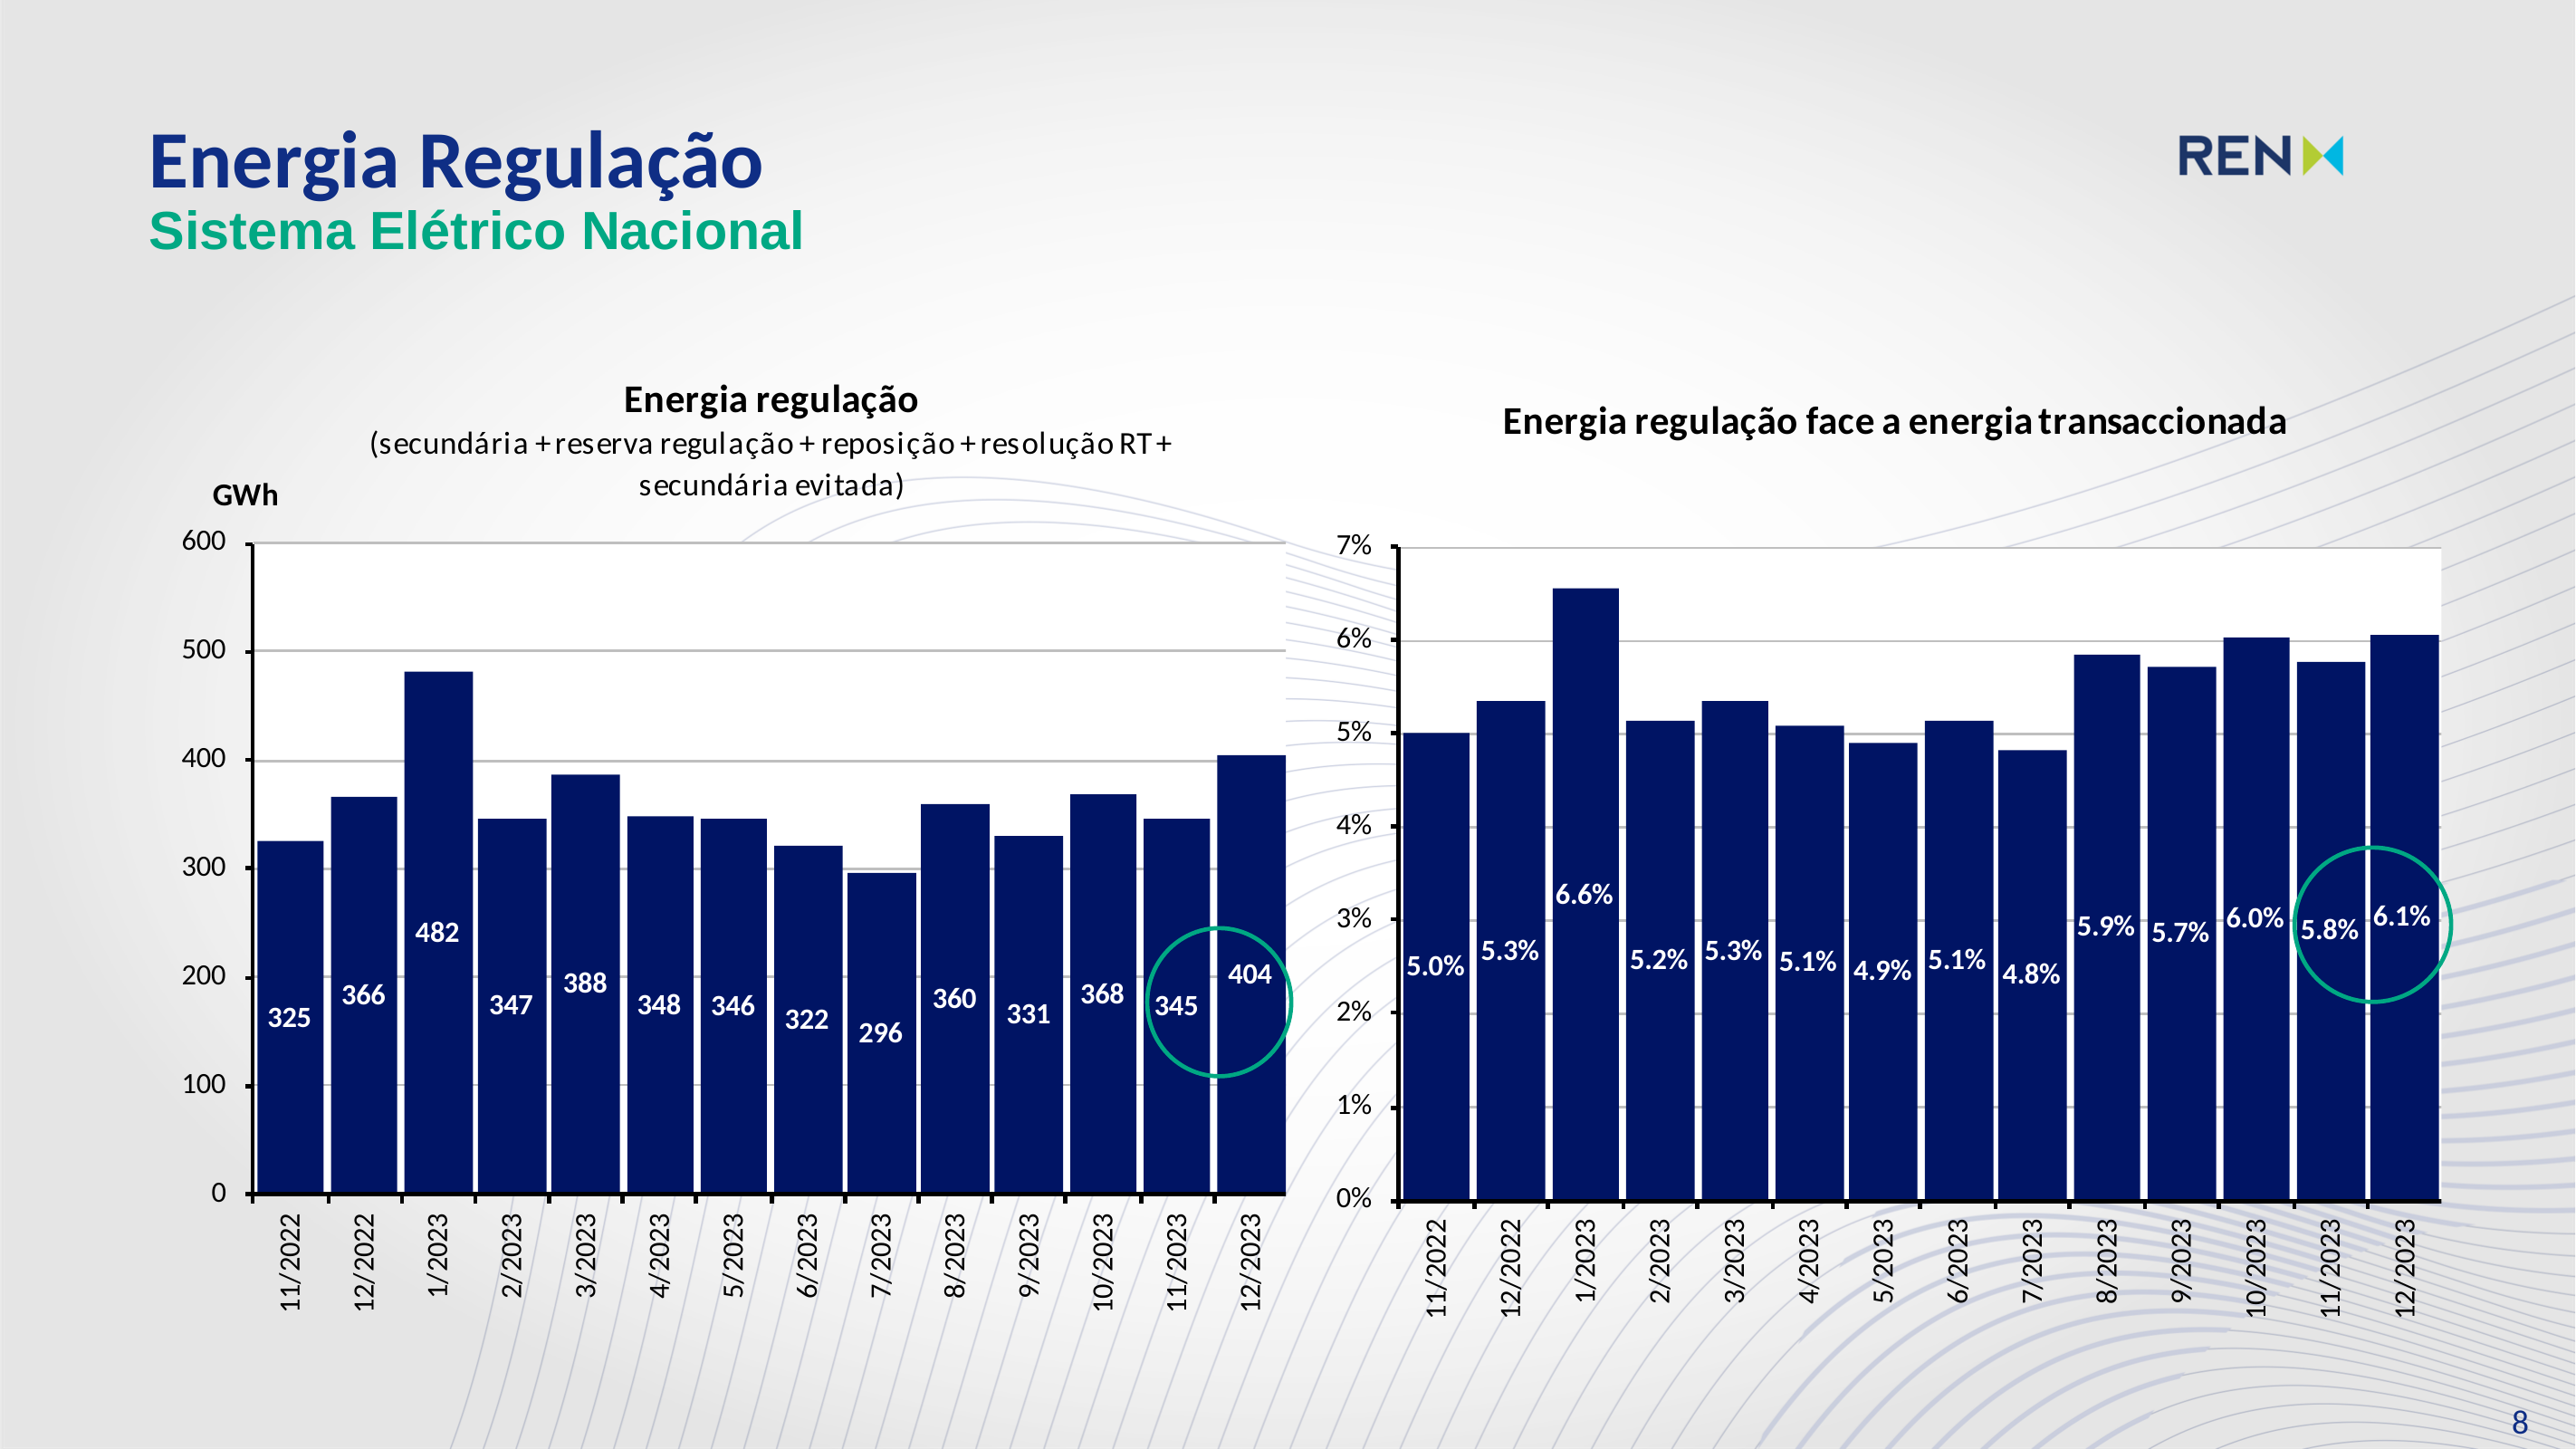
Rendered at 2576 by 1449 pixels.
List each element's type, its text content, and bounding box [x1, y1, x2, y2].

text_box 8 [2466, 1394, 2575, 1448]
picture [0, 0, 2576, 1449]
list Energia Regulação [148, 117, 1319, 203]
list Sistema Elétrico Nacional [148, 203, 1319, 262]
